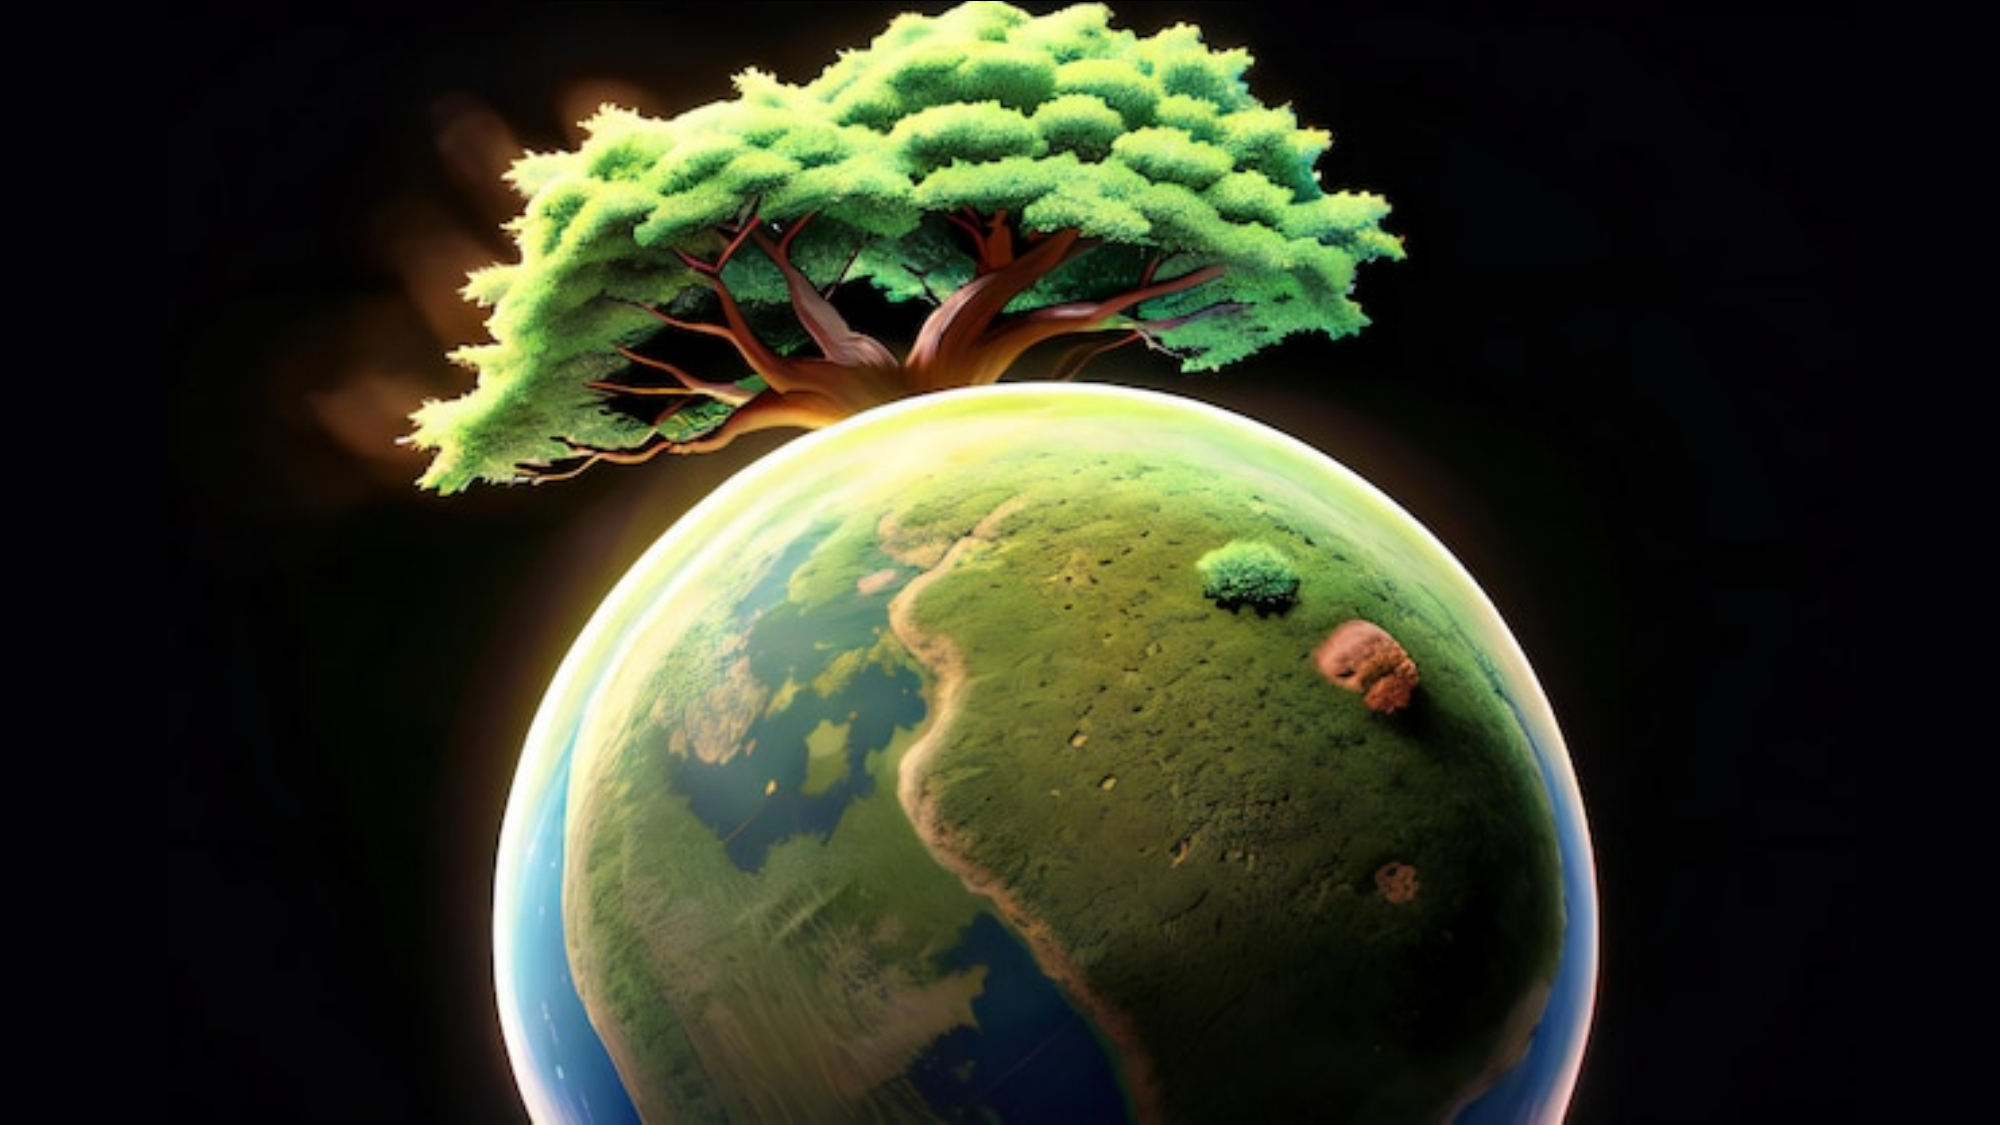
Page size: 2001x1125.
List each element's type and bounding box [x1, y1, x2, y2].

picture [168, 1, 1856, 1125]
